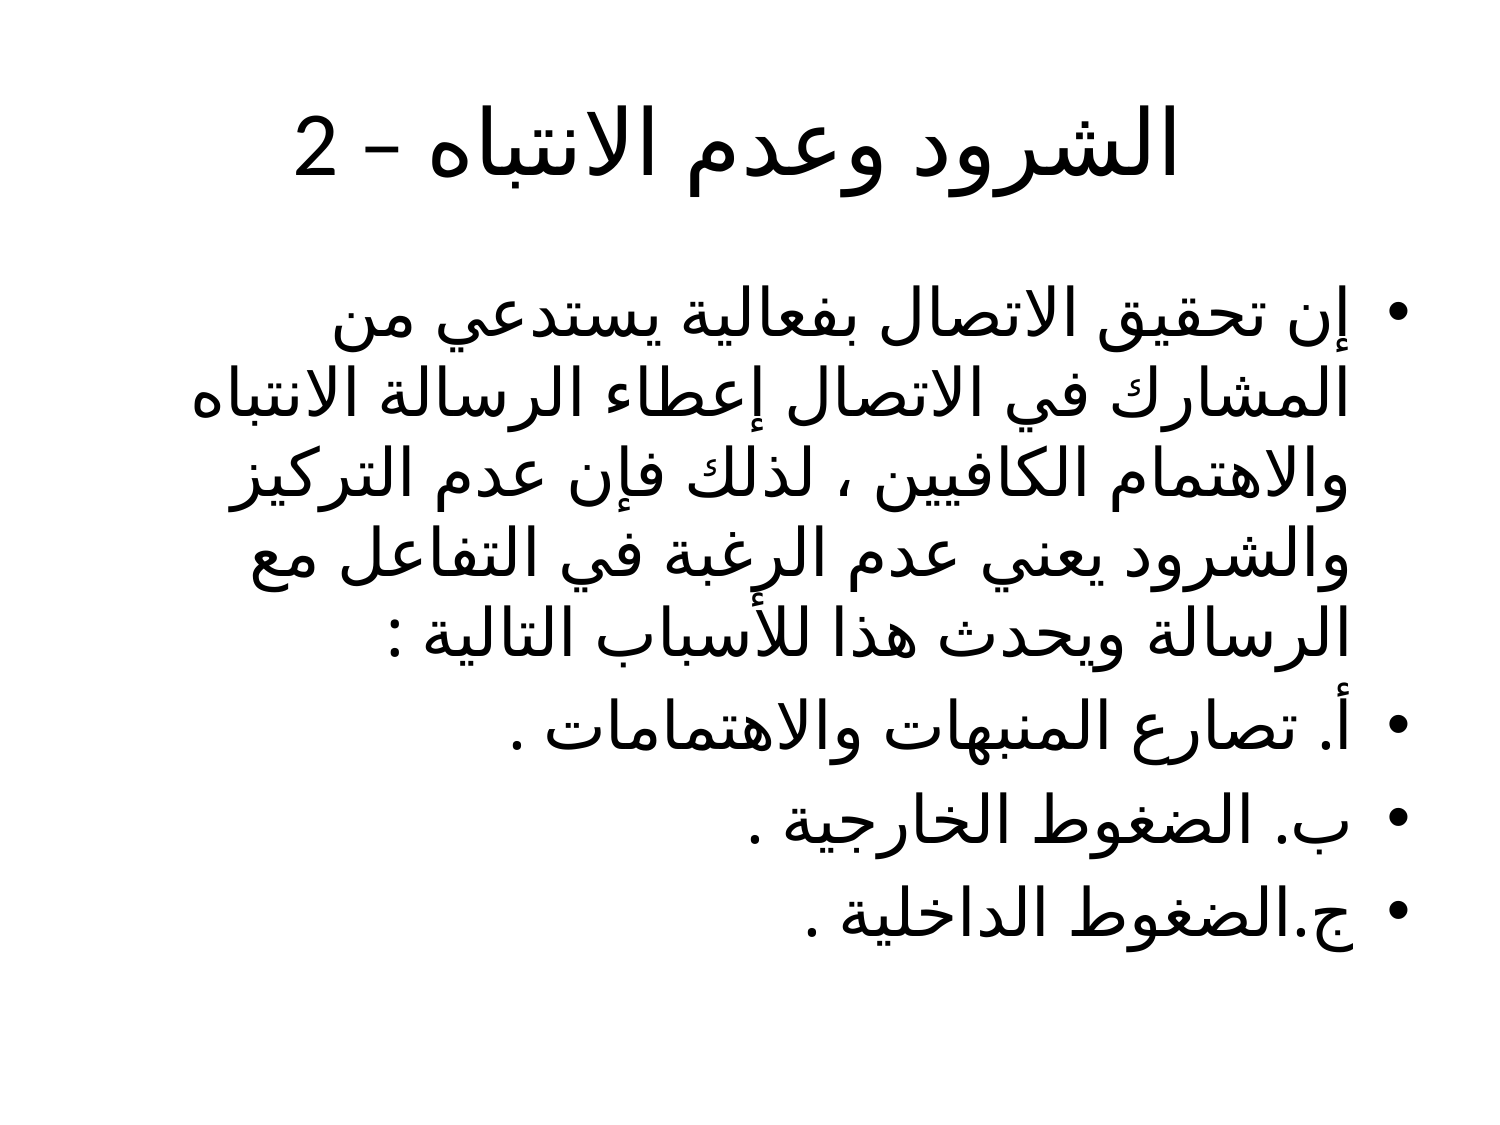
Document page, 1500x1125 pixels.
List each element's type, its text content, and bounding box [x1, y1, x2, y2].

title 2 – الشرود وعدم الانتباه [75, 45, 1425, 233]
list إن تحقيق الاتصال بفعالية يستدعي من المشارك في الاتصال إعطاء الرسالة الانتباه والاهتمام الكافيين ، لذلك فإن عدم التركيز والشرود يعني عدم الرغبة في التفاعل مع الرسالة ويحدث هذا للأسباب التالية : أ. تصارع المنبهات والاهتمامات . ب. الضغوط الخارجية . ج.الضغوط الداخلية . [75, 262, 1425, 1005]
